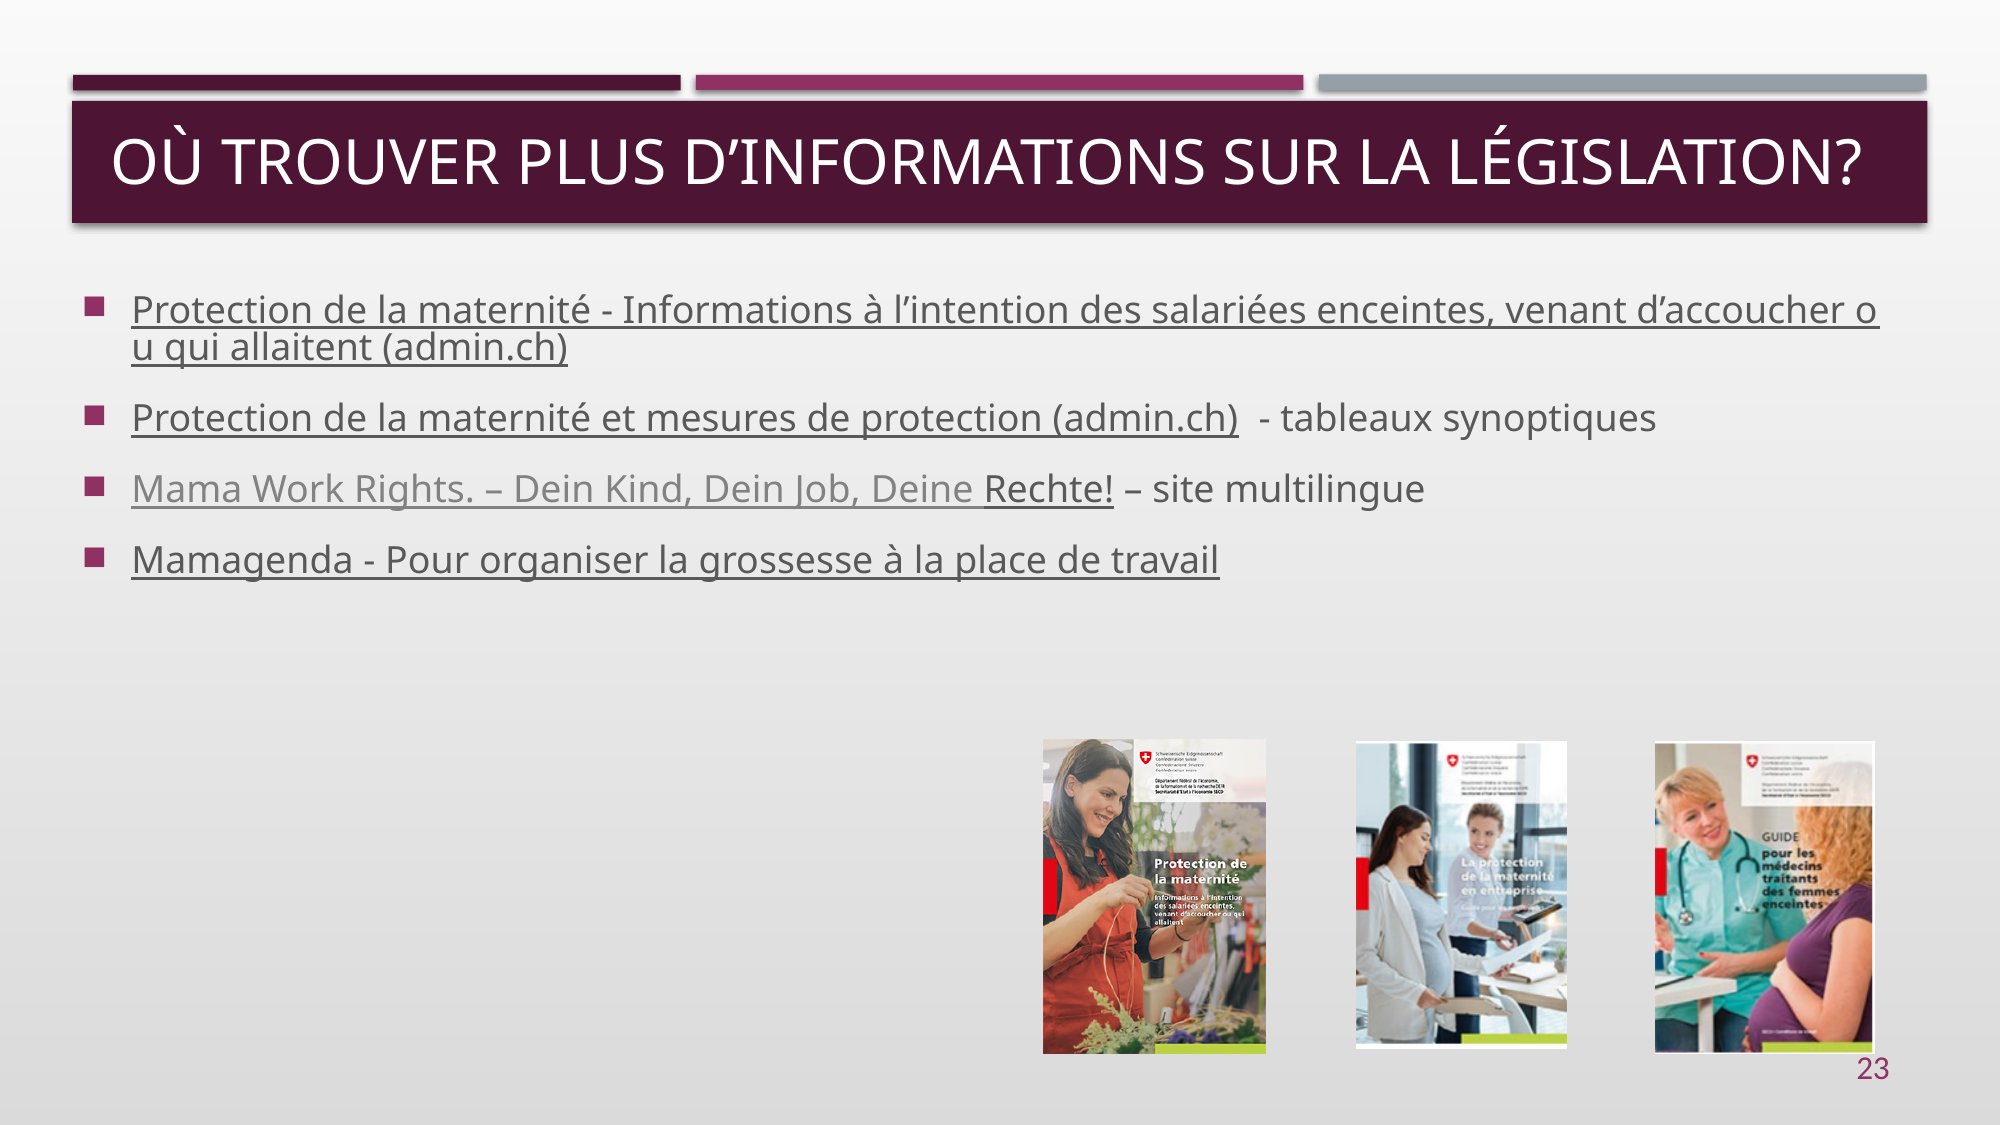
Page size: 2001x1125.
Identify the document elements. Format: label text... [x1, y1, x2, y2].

picture [1043, 739, 1266, 1054]
slide_number 23 [1732, 1036, 1905, 1097]
text_box Protection de la maternité - Informations à l’intention des salariées enceintes, venant d’accoucher ou qui allaitent (admin.ch) Protection de la maternité et mesures de protection (admin.ch) - tableaux synoptiques Mama Work Rights. – Dein Kind, Dein Job, Deine Rechte! – site multilingue Mamagenda - Pour organiser la grossesse à la place de travail [65, 278, 1905, 1007]
picture [1655, 740, 1875, 1054]
title Où trouver plus d’informations sur la législation? [95, 118, 1905, 200]
picture [1356, 740, 1568, 1050]
